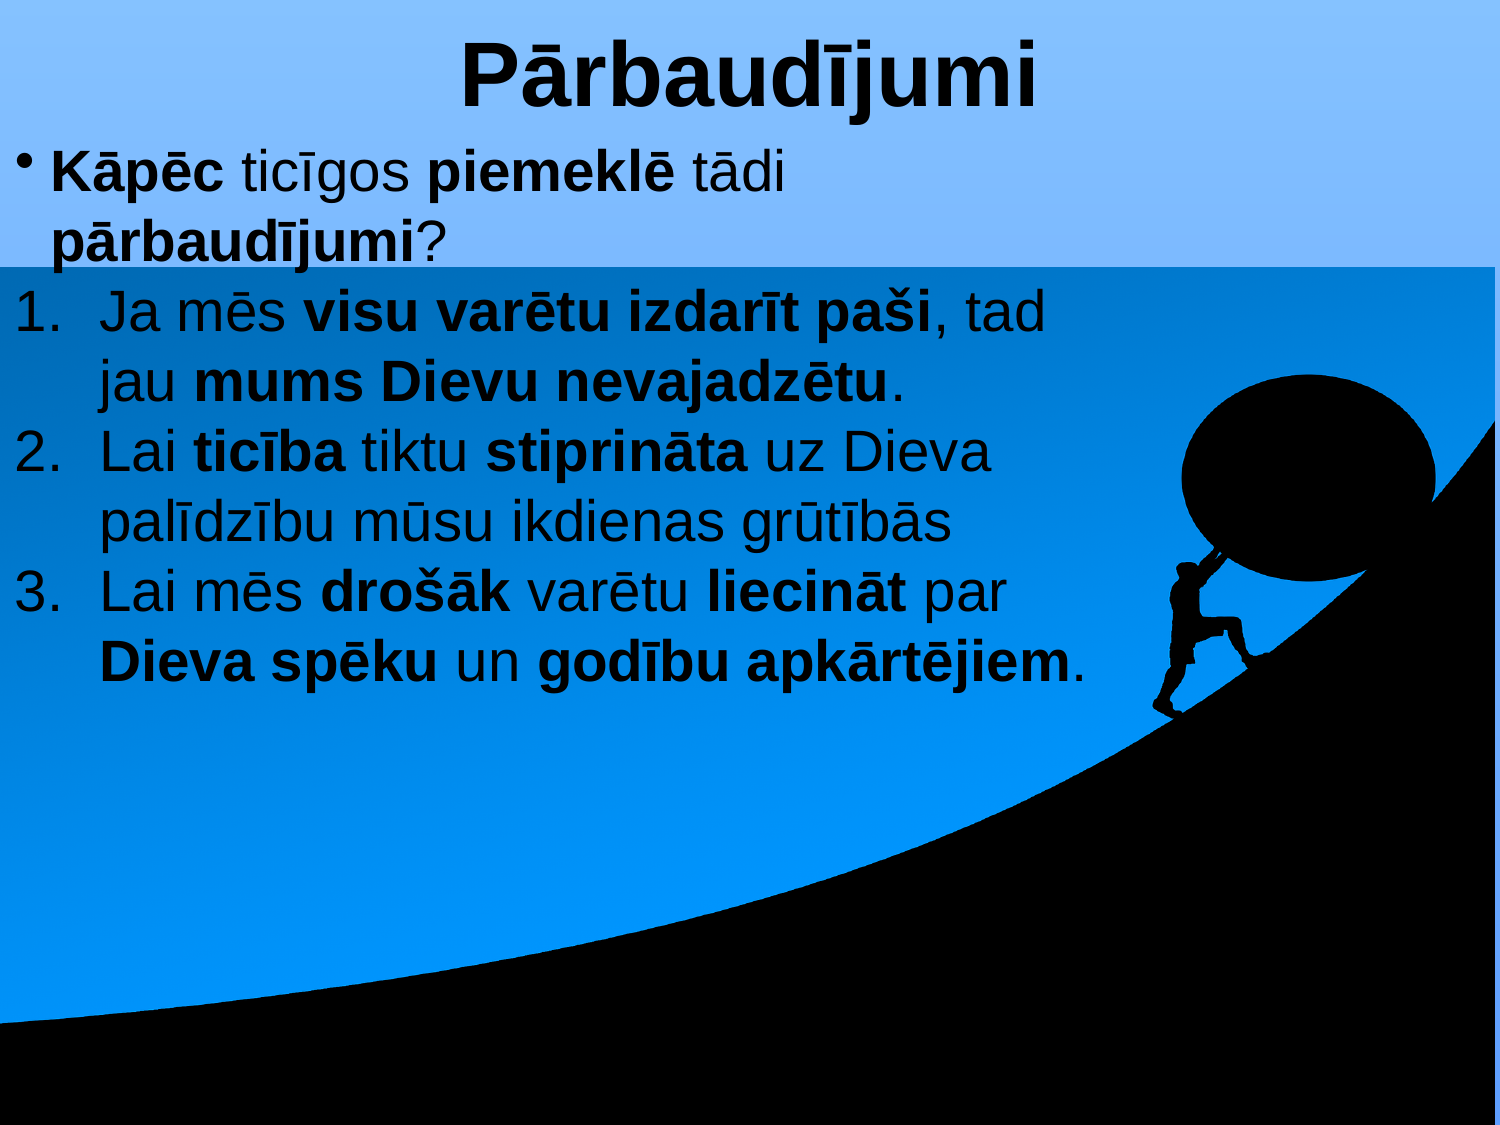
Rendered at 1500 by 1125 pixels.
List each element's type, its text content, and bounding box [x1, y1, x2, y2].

picture [0, 266, 1495, 1125]
text_box Pārbaudījumi [0, 0, 1500, 140]
text_box Kāpēc ticīgos piemeklē tādi pārbaudījumi? Ja mēs visu varētu izdarīt paši, tad jau mums Dievu nevajadzētu. Lai ticība tiktu stiprināta uz Dieva palīdzību mūsu ikdienas grūtībās Lai mēs drošāk varētu liecināt par Dieva spēku un godību apkārtējiem. [0, 140, 1128, 265]
